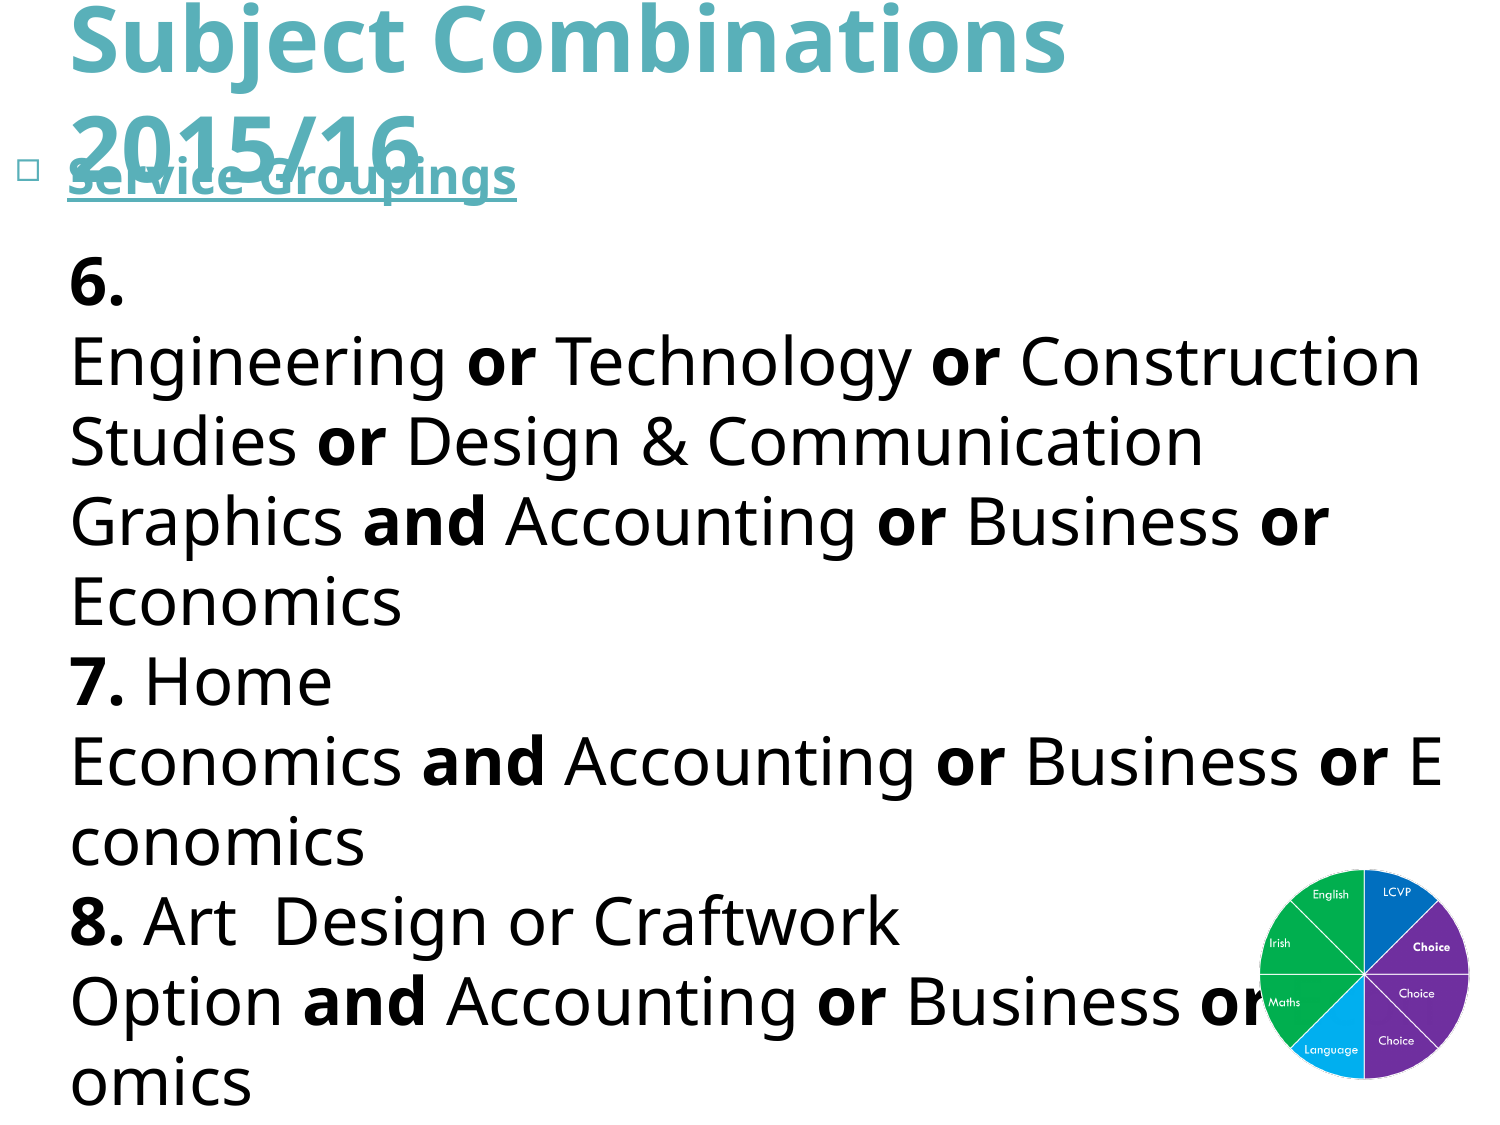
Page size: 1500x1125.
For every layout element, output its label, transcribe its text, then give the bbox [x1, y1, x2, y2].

text_box Service Groupings [0, 137, 1350, 958]
text_box 6. Engineering or Technology or Construction Studies or Design & Communication Graphics and Accounting or Business or Economics 7. Home Economics and Accounting or Business or Economics 8. Art Design or Craftwork Option and Accounting or Business or Economics 9. Music and Accounting or Business or Economics [54, 231, 1472, 1125]
picture [1157, 867, 1500, 1125]
text_box Subject Combinations 2015/16 [54, 0, 1405, 185]
